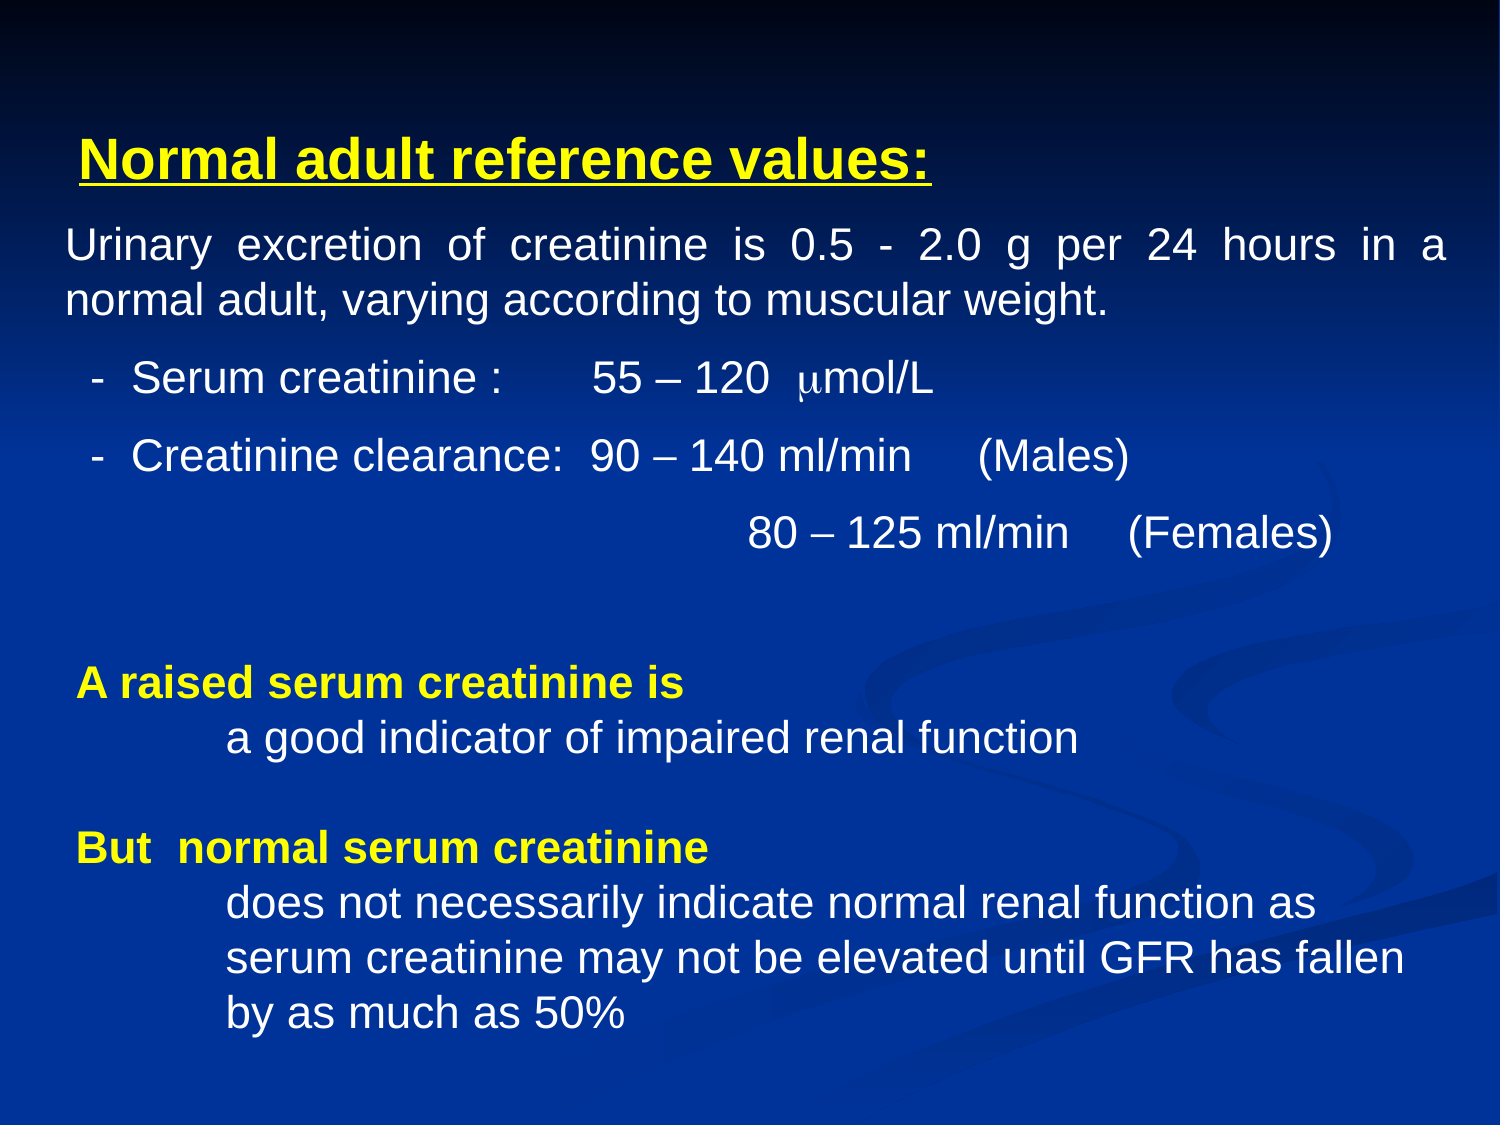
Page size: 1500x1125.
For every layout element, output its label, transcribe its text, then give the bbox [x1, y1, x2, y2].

text_box Normal adult reference values: Urinary excretion of creatinine is 0.5 - 2.0 g per 24 hours in a normal adult, varying according to muscular weight. - Serum creatinine : 55 – 120 mol/L - Creatinine clearance: 90 – 140 ml/min (Males) 80 – 125 ml/min (Females) [49, 24, 1463, 566]
text_box A raised serum creatinine is a good indicator of impaired renal function But normal serum creatinine does not necessarily indicate normal renal function as serum creatinine may not be elevated until GFR has fallen by as much as 50% [60, 645, 1421, 1045]
